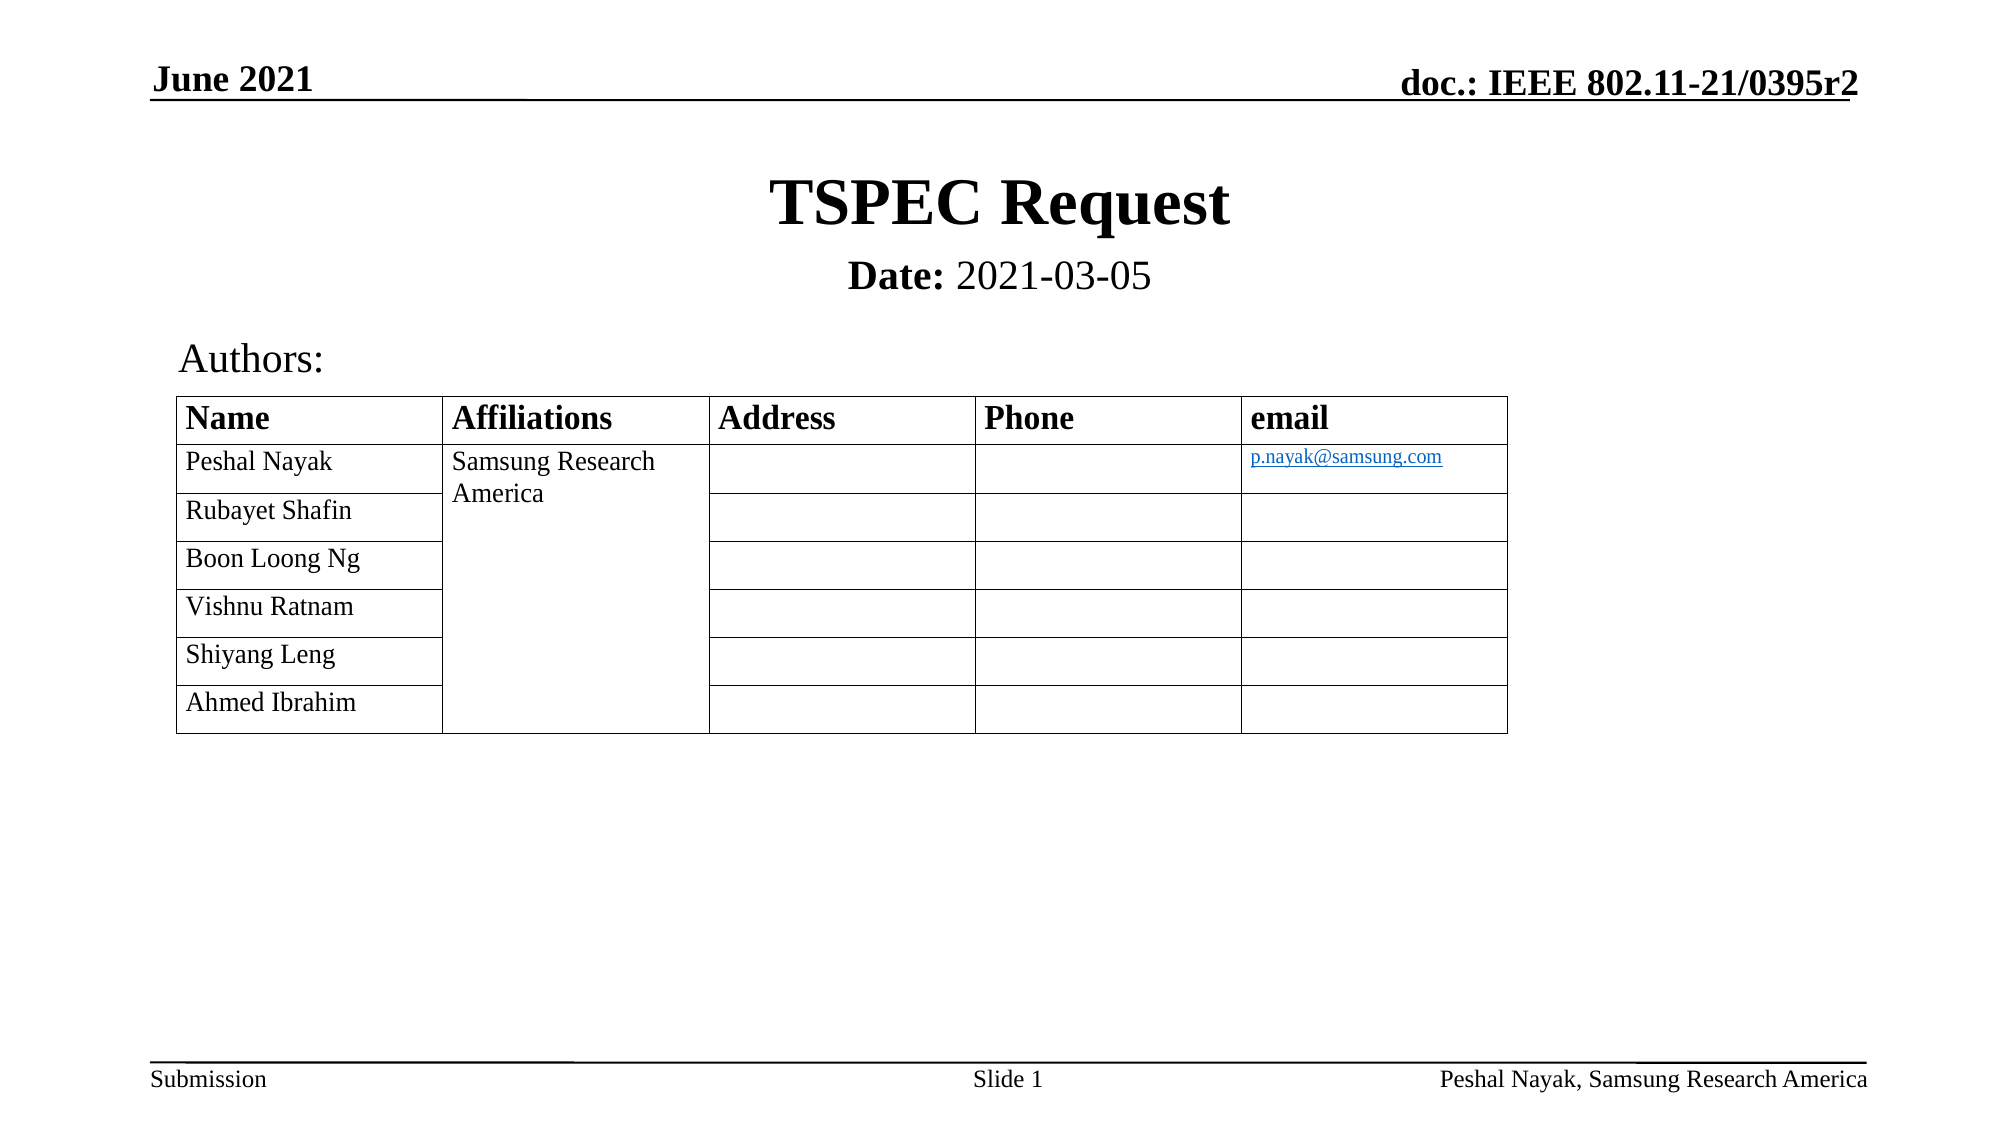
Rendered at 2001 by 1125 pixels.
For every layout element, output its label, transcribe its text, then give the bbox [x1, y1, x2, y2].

title TSPEC Request [149, 76, 1851, 319]
text_box Authors: [162, 323, 401, 387]
footer Peshal Nayak, Samsung Research America [1171, 1061, 1869, 1093]
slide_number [152, 54, 563, 100]
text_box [163, 395, 1545, 775]
slide_number Slide 1 [950, 1061, 1067, 1123]
subtitle Date: 2021-03-05 [299, 239, 1701, 319]
